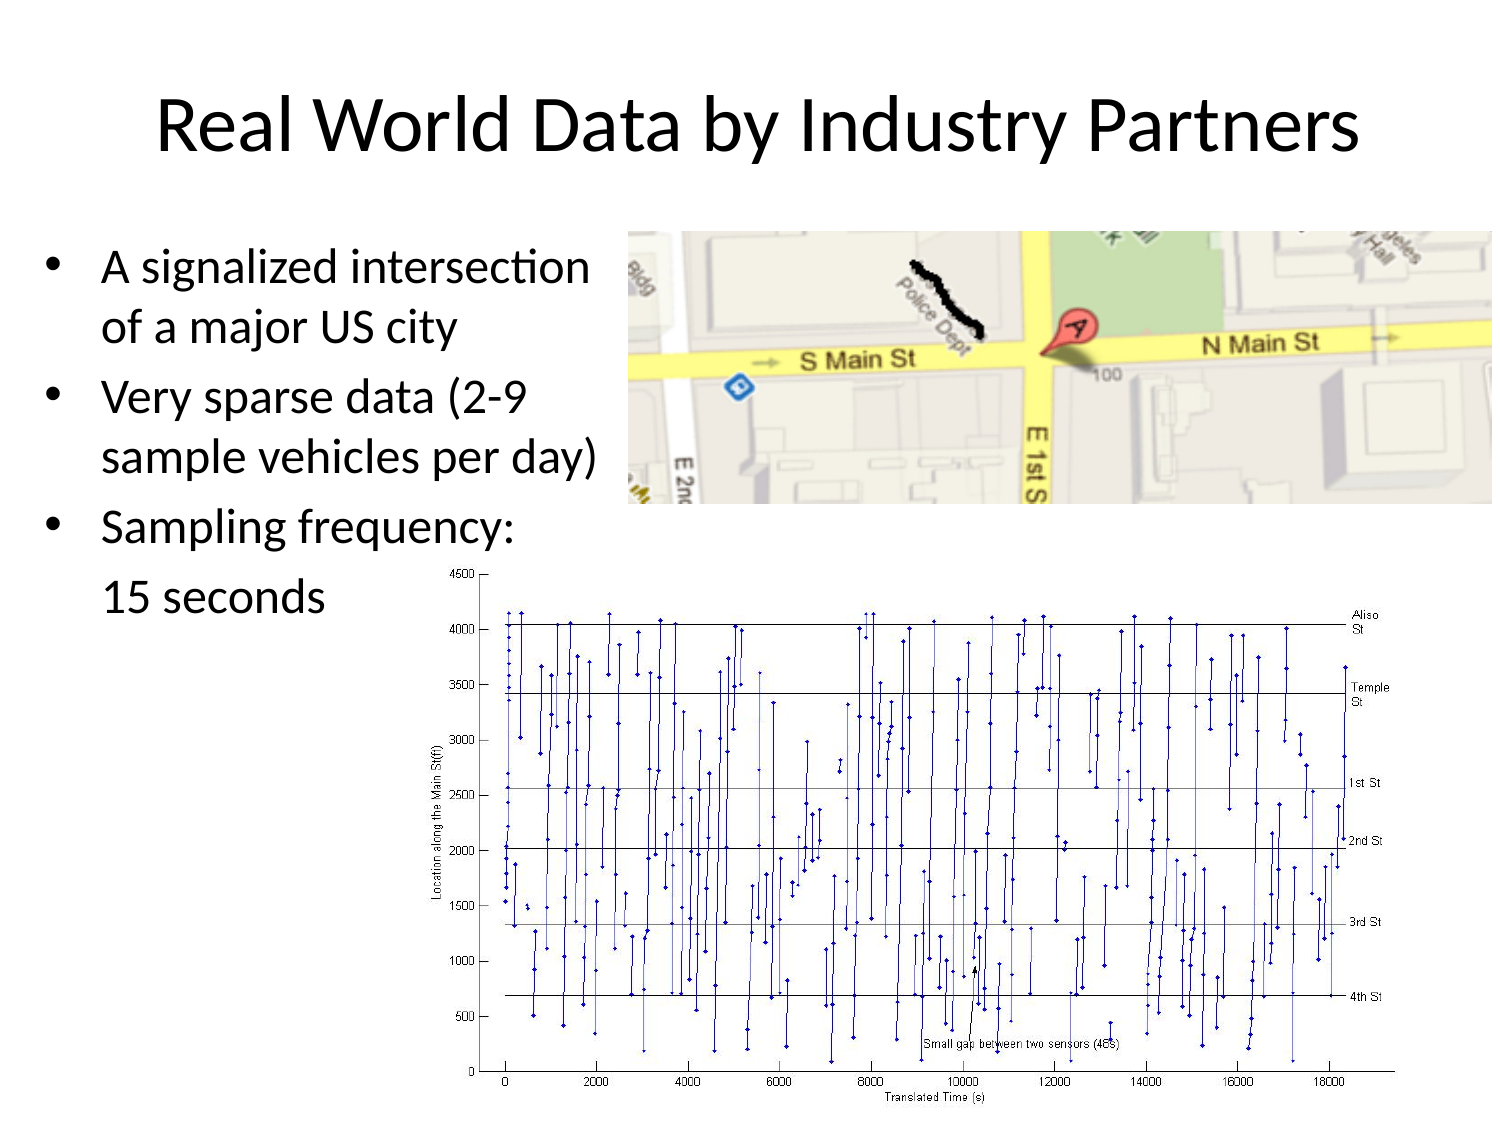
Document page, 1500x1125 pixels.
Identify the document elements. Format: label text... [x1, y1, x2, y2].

list A signalized intersection of a major US city Very sparse data (2-9 sample vehicles per day) Sampling frequency: 15 seconds [29, 226, 629, 969]
picture [628, 231, 1492, 504]
picture [323, 526, 1500, 1125]
title Real World Data by Industry Partners [64, 25, 1453, 213]
